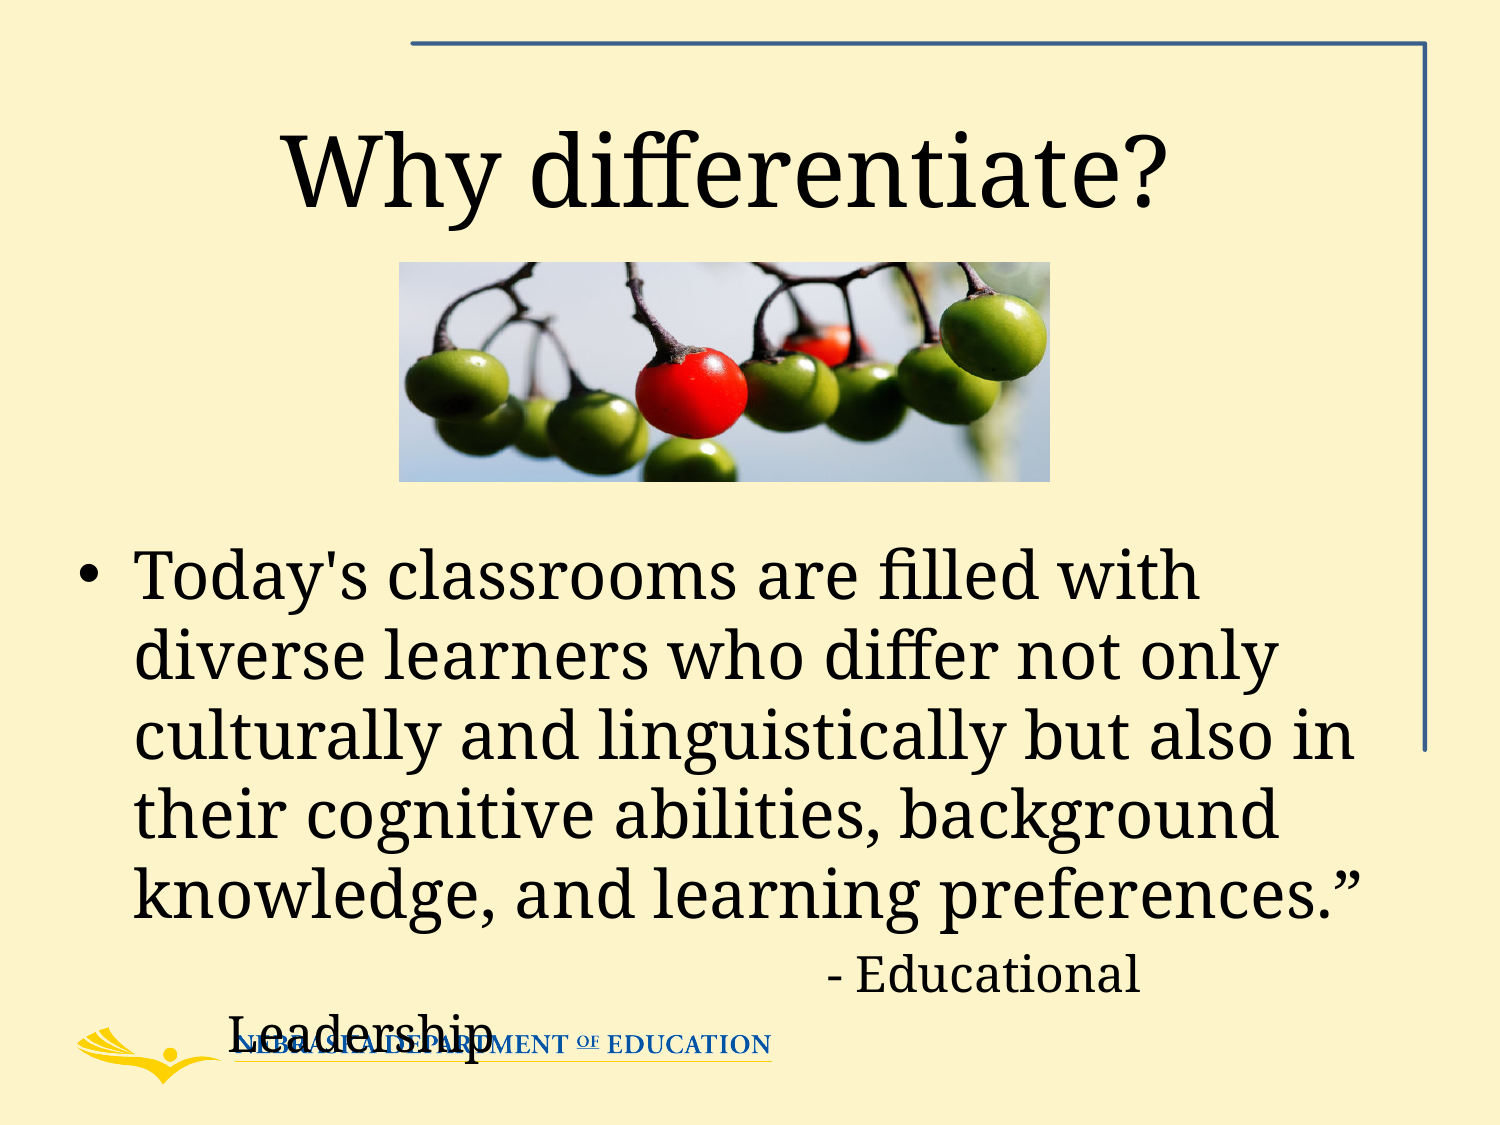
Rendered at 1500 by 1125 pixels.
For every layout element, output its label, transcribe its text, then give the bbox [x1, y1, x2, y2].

picture [399, 262, 1051, 482]
text_box Why differentiate? [162, 99, 1288, 235]
list Today's classrooms are filled with diverse learners who differ not only culturally and linguistically but also in their cognitive abilities, background knowledge, and learning preferences.” - Educational Leadership [62, 525, 1413, 1125]
